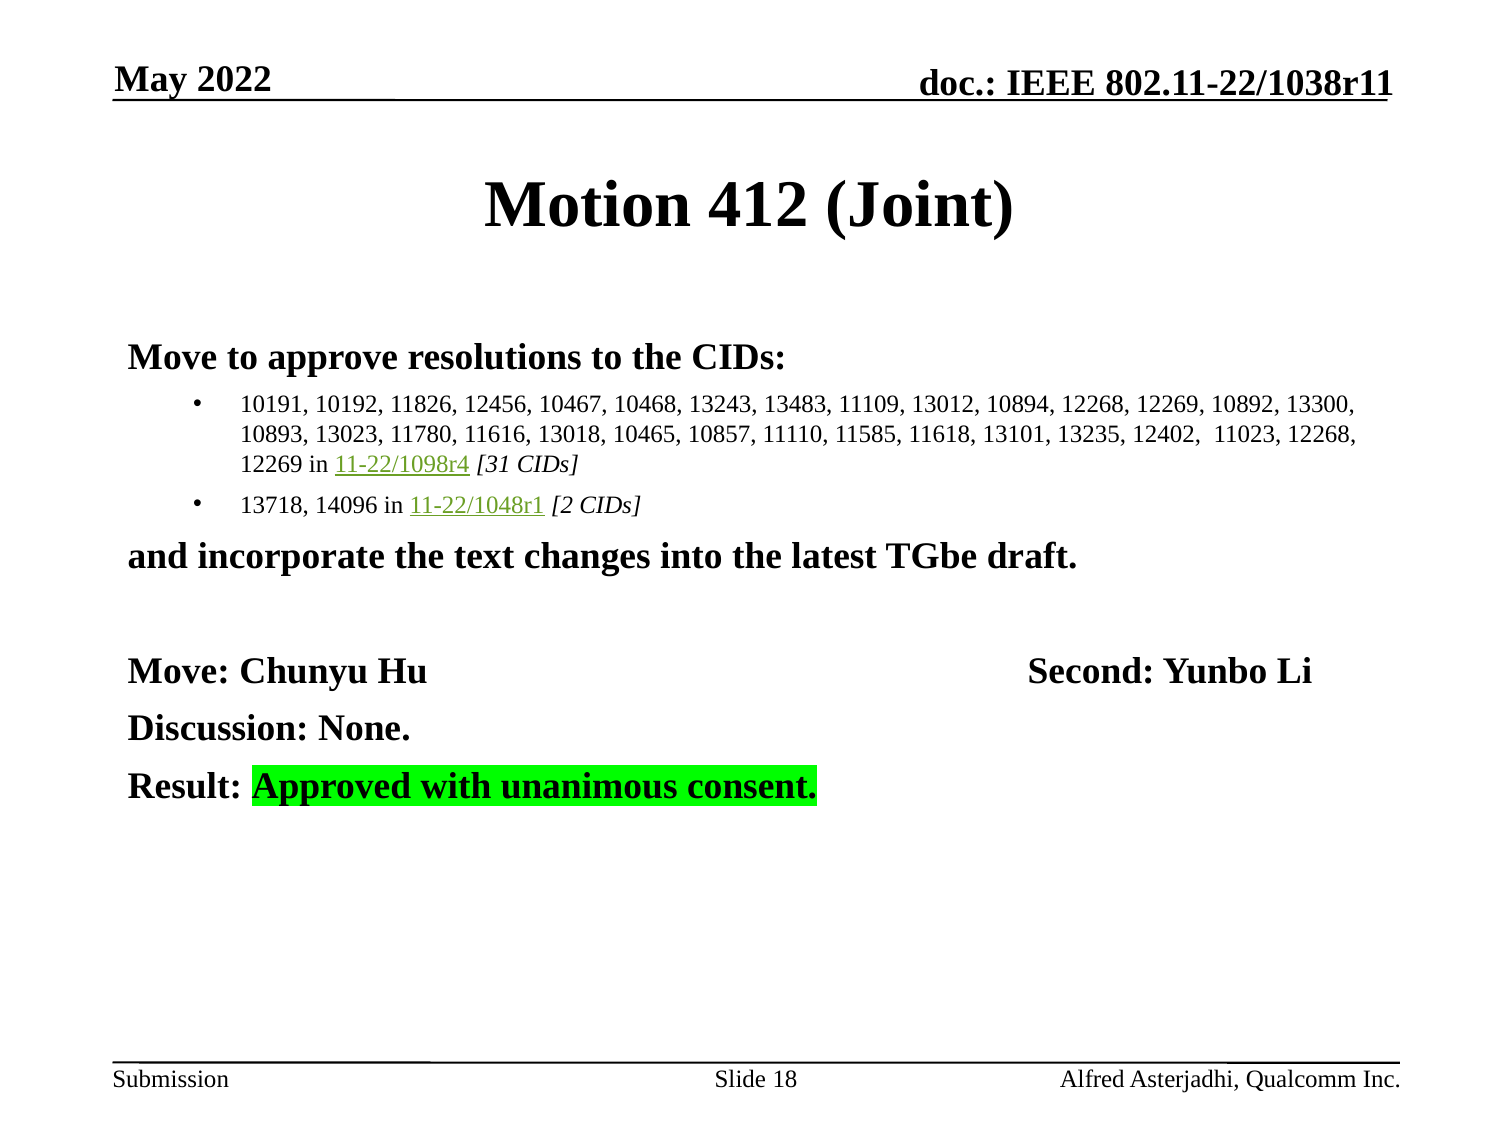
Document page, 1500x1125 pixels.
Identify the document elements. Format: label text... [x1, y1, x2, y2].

title Motion 412 (Joint) [112, 112, 1388, 288]
footer Alfred Asterjadhi, Qualcomm Inc. [878, 1061, 1402, 1093]
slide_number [114, 54, 423, 100]
slide_number Slide 18 [712, 1061, 800, 1123]
list Move to approve resolutions to the CIDs: 10191, 10192, 11826, 12456, 10467, 10468, 13243, 13483, 11109, 13012, 10894, 12268, 12269, 10892, 13300, 10893, 13023, 11780, 11616, 13018, 10465, 10857, 11110, 11585, 11618, 13101, 13235, 12402, 11023, 12268, 12269 in 11-22/1098r4 [31 CIDs] 13718, 14096 in 11-22/1048r1 [2 CIDs] and incorporate the text changes into the latest TGbe draft. Move: Chunyu Hu Second: Yunbo Li Discussion: None. Result: Approved with unanimous consent. [112, 324, 1388, 1063]
